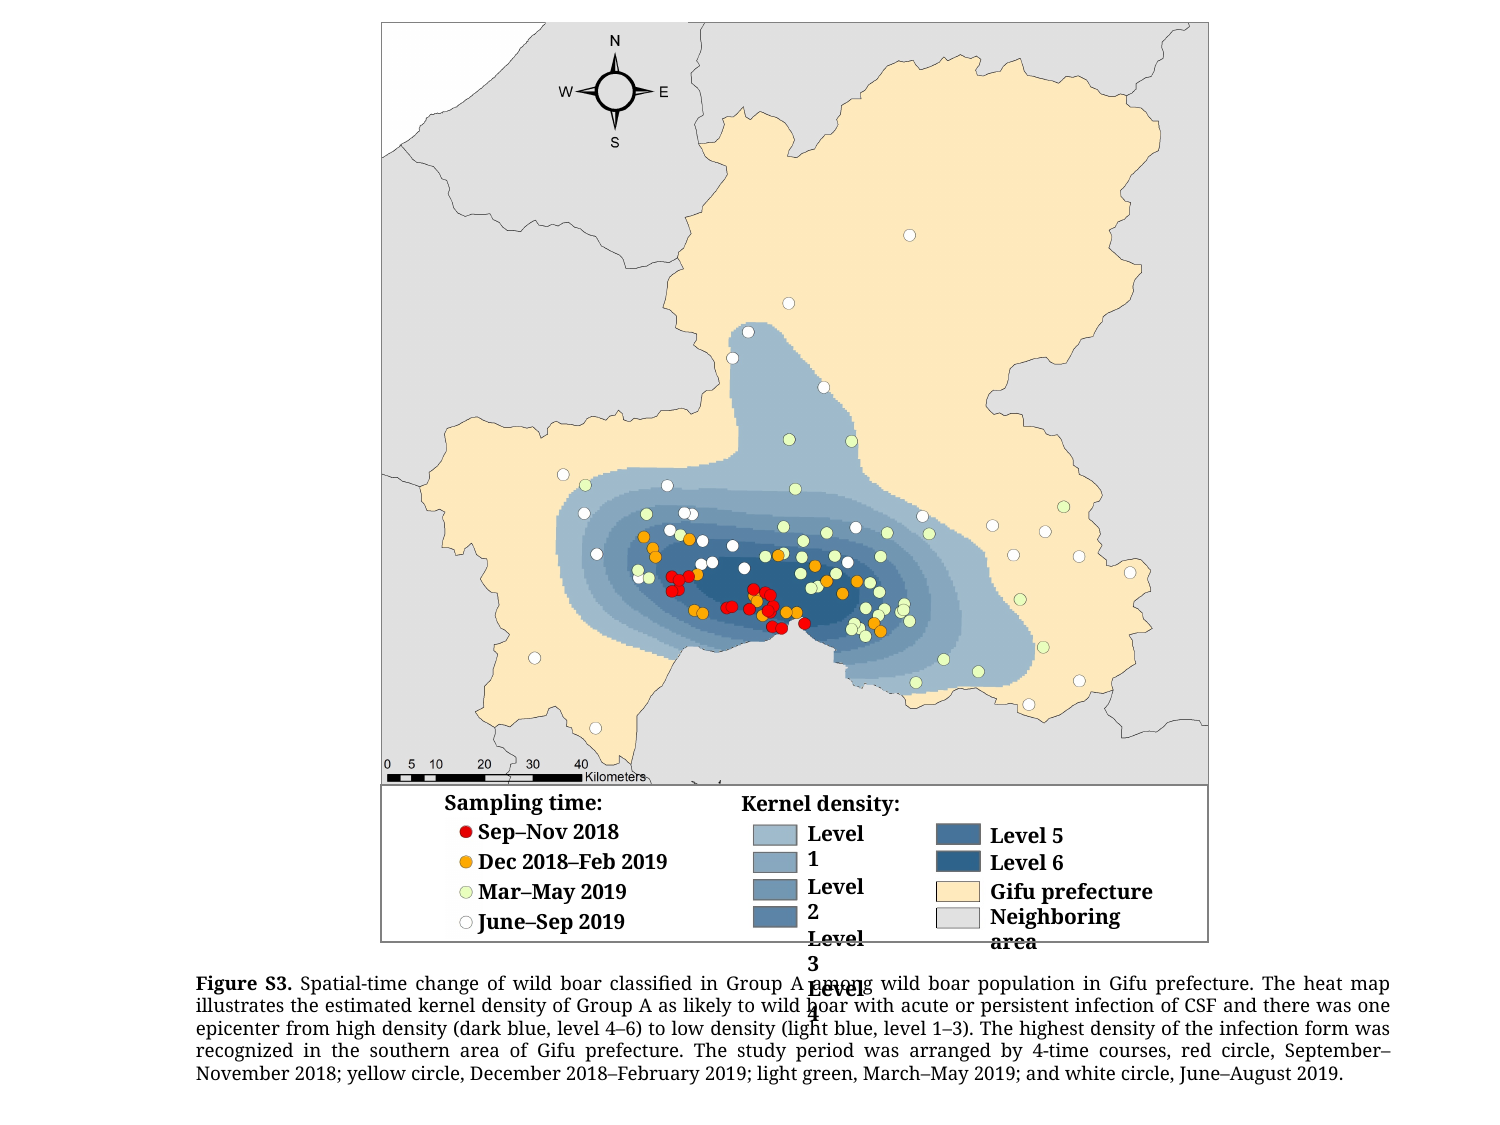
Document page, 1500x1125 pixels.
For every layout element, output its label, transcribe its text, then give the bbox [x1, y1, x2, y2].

text_box Figure S3. Spatial-time change of wild boar classified in Group A among wild boar population in Gifu prefecture. The heat map illustrates the estimated kernel density of Group A as likely to wild boar with acute or persistent infection of CSF and there was one epicenter from high density (dark blue, level 4–6) to low density (light blue, level 1–3). The highest density of the infection form was recognized in the southern area of Gifu prefecture. The study period was arranged by 4-time courses, red circle, September–November 2018; yellow circle, December 2018–February 2019; light green, March–May 2019; and white circle, June–August 2019. [181, 963, 1405, 1092]
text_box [380, 22, 1209, 943]
